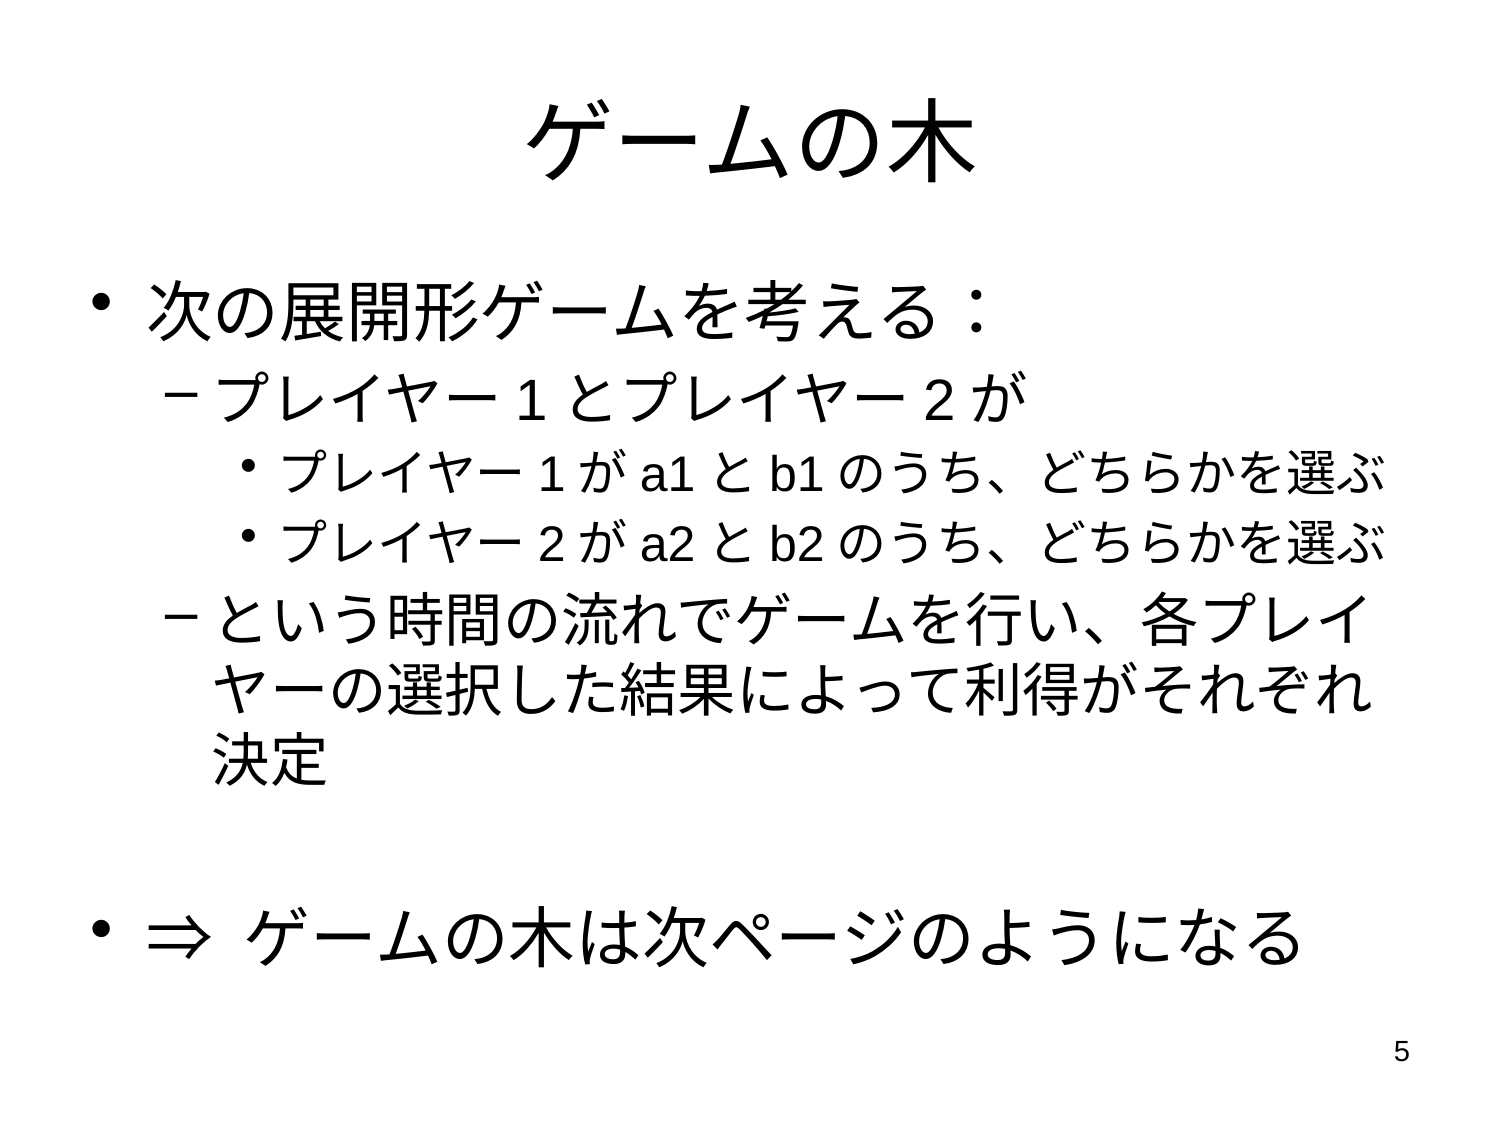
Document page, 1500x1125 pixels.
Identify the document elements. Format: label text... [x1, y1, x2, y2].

slide_number 5 [1074, 1024, 1426, 1103]
list 次の展開形ゲームを考える： プレイヤー1とプレイヤー2が プレイヤー1がa1とb1のうち、どちらかを選ぶ プレイヤー2がa2とb2のうち、どちらかを選ぶ という時間の流れでゲームを行い、各プレイヤーの選択した結果によって利得がそれぞれ決定 ⇒ ゲームの木は次ページのようになる [75, 262, 1425, 1005]
title ゲームの木 [75, 45, 1425, 233]
